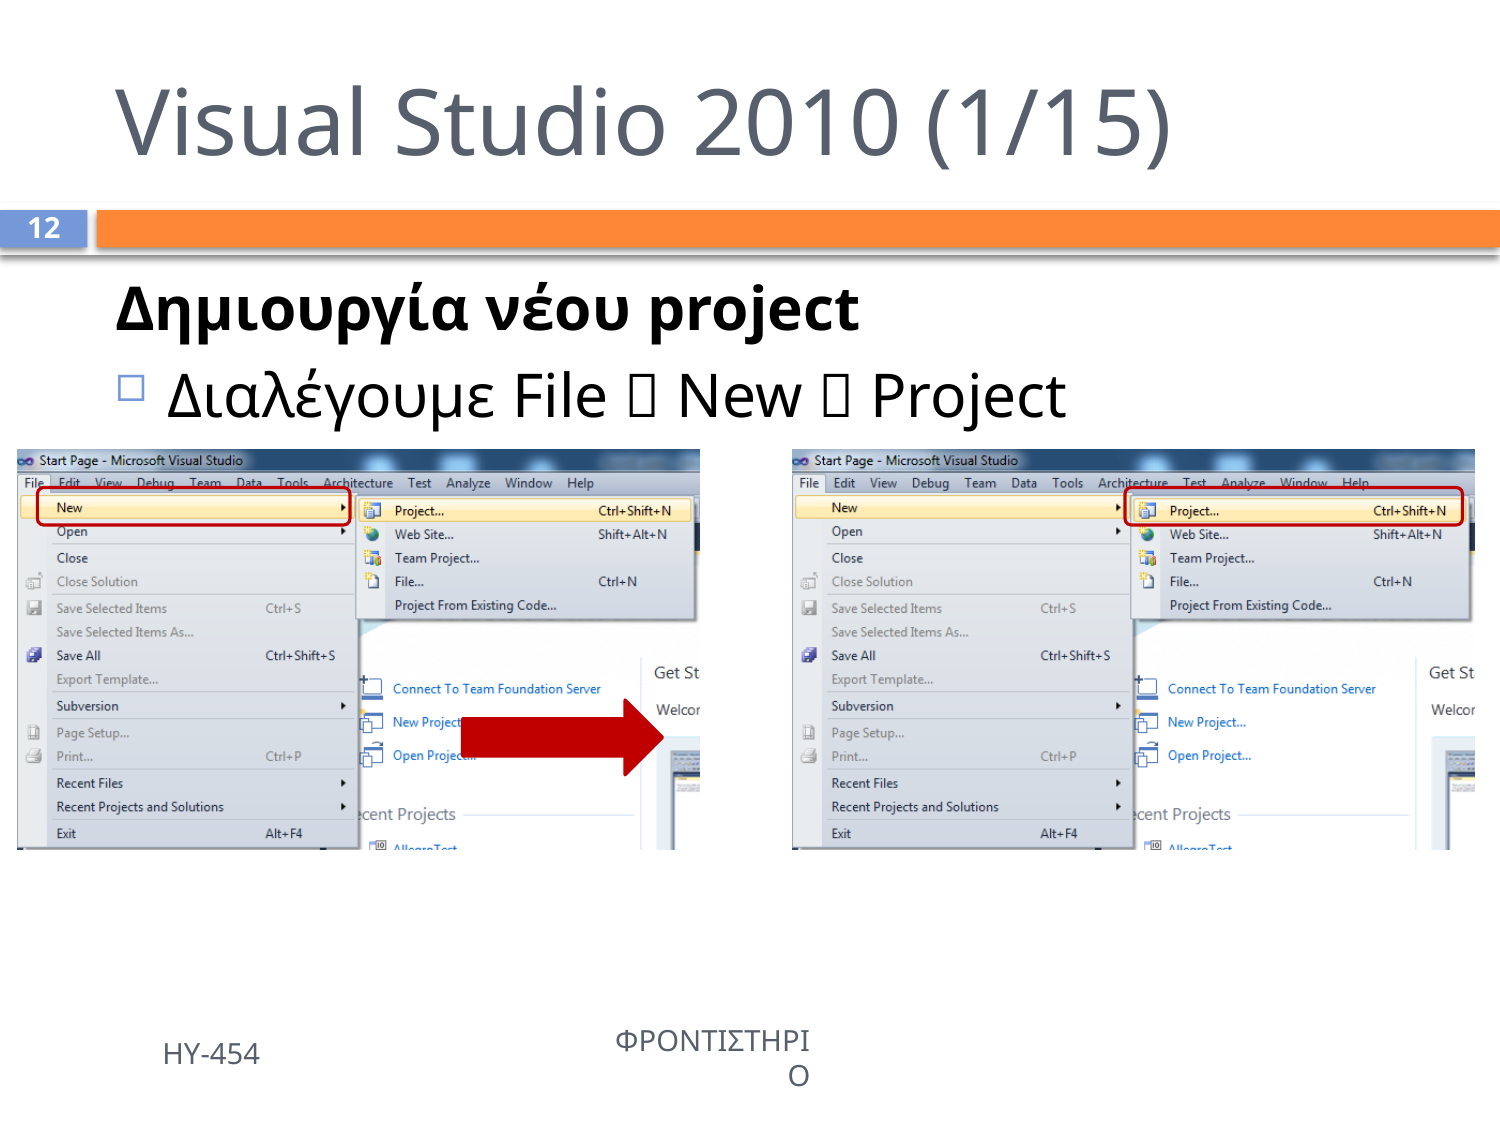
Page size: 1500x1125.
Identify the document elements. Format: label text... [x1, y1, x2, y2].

picture [792, 449, 1476, 851]
picture [17, 449, 701, 851]
footer ΗΥ-454 [99, 1024, 275, 1085]
list Δημιουργία νέου project Διαλέγουμε File  New  Project [100, 262, 1438, 1000]
title Visual Studio 2010 (1/15) [100, 37, 1438, 200]
slide_number 12 [0, 208, 88, 249]
